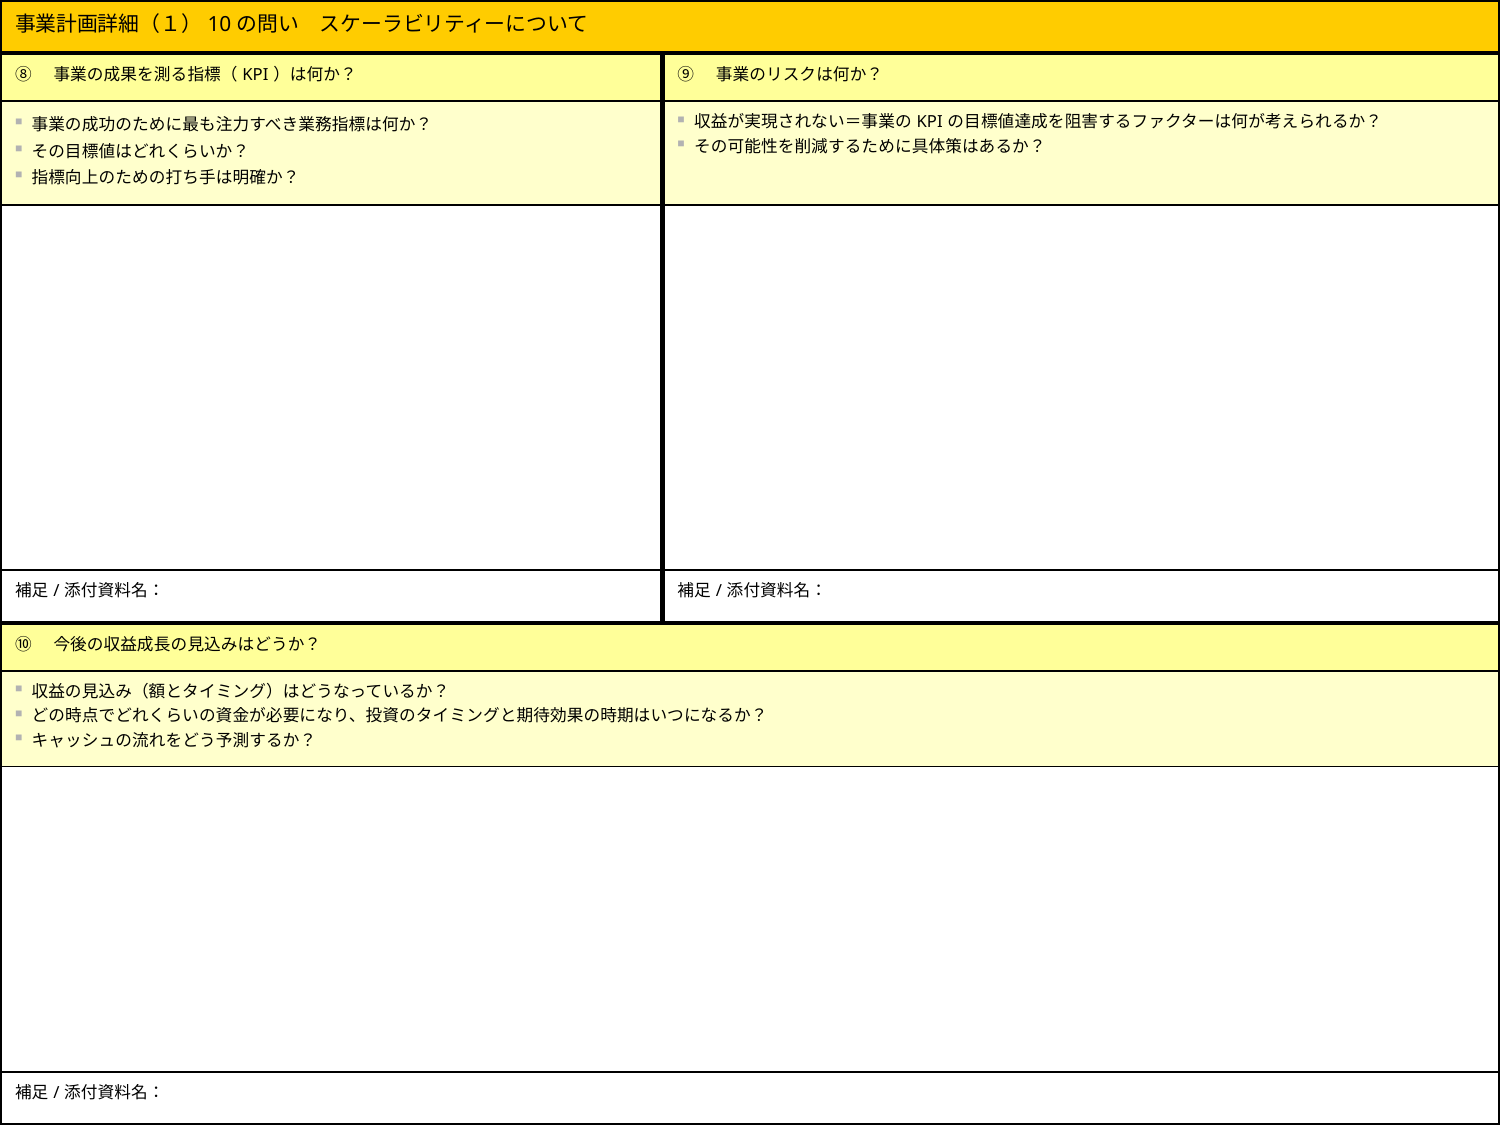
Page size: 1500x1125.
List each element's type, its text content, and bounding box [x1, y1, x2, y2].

table_cell 補足/添付資料名： [2, 571, 660, 621]
table_cell ⑩ 今後の収益成長の見込みはどうか？ [2, 625, 1498, 670]
table_cell [2, 206, 660, 569]
table_cell 収益の見込み（額とタイミング）はどうなっているか？ どの時点でどれくらいの資金が必要になり、投資のタイミングと期待効果の時期はいつになるか？ キャッシュの流れをどう予測するか？ [2, 672, 1498, 766]
table_header 事業計画詳細（１）10の問い スケーラビリティーについて [2, 2, 1498, 51]
table_cell 収益が実現されない＝事業のKPIの目標値達成を阻害するファクターは何が考えられるか？ その可能性を削減するために具体策はあるか？ [665, 102, 1498, 204]
table_cell [665, 206, 1498, 569]
table_cell ⑨ 事業のリスクは何か？ [665, 55, 1498, 100]
table_cell 補足/添付資料名： [2, 1073, 1498, 1123]
table_cell 補足/添付資料名： [665, 571, 1498, 621]
table_cell ⑧ 事業の成果を測る指標（KPI）は何か？ [2, 55, 660, 100]
table_cell 事業の成功のために最も注力すべき業務指標は何か？ その目標値はどれくらいか？ 指標向上のための打ち手は明確か？ [2, 102, 660, 204]
table_cell [2, 767, 1498, 1071]
